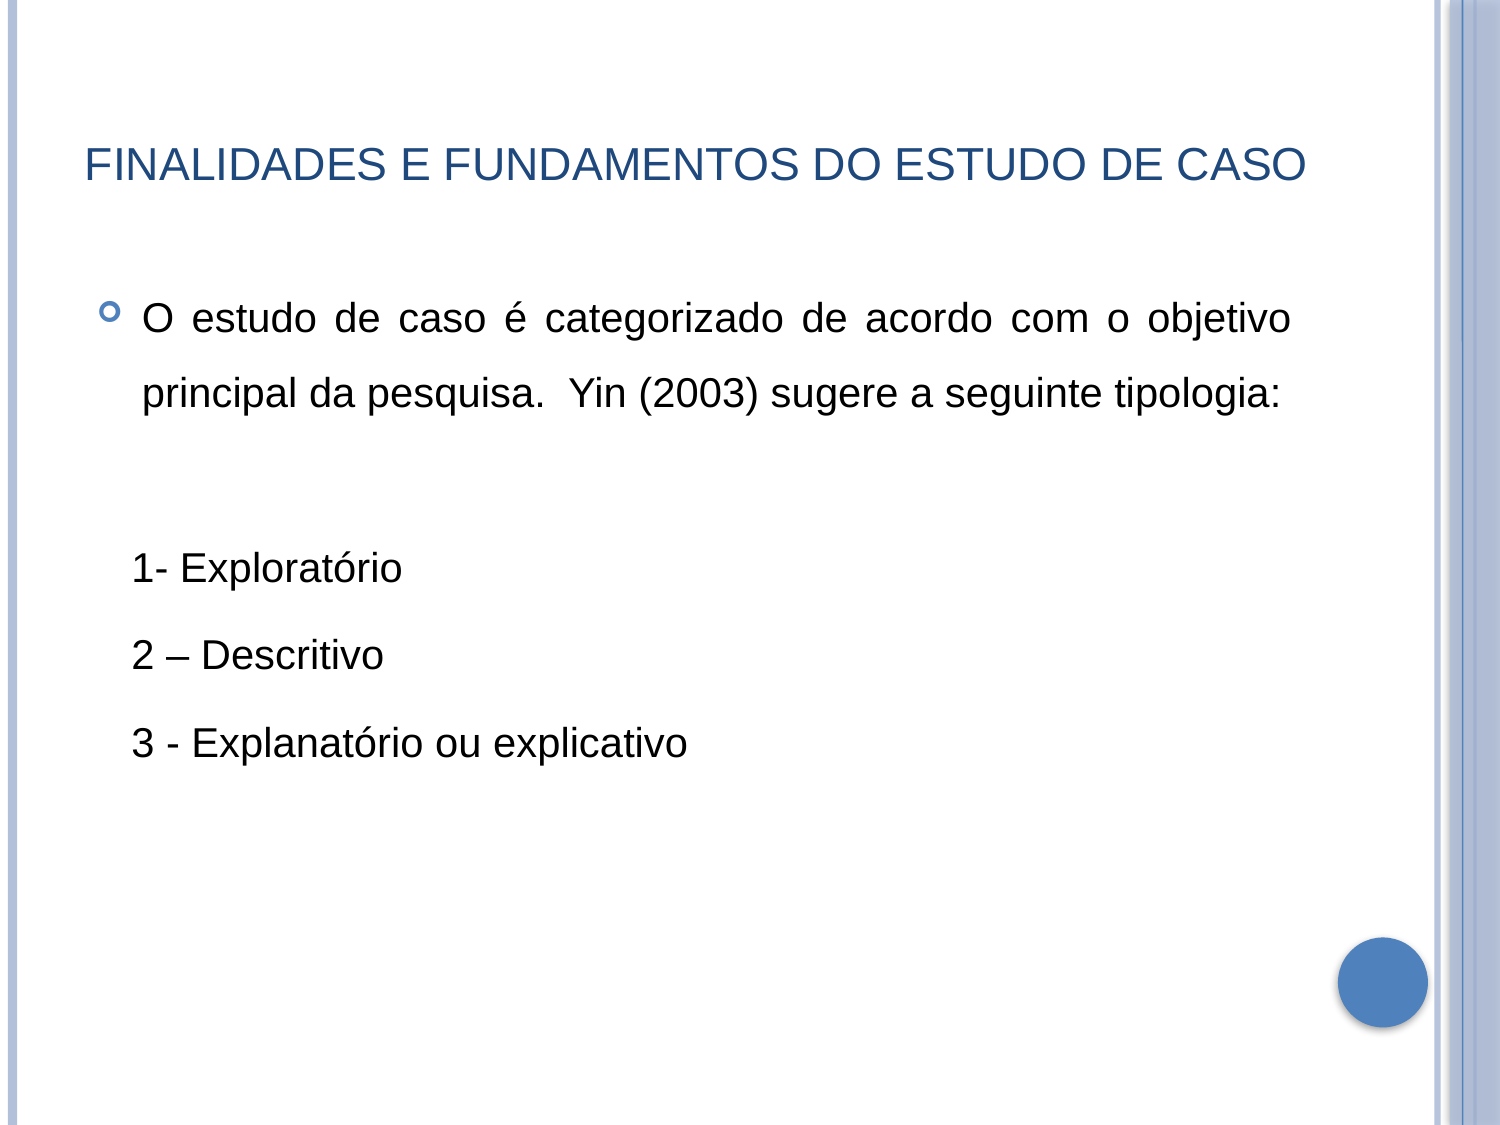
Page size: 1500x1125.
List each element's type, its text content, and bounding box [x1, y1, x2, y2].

list O estudo de caso é categorizado de acordo com o objetivo principal da pesquisa. Yin (2003) sugere a seguinte tipologia: 1- Exploratório 2 – Descritivo 3 - Explanatório ou explicativo [82, 257, 1307, 1058]
title Finalidades E Fundamentos Do Estudo De Caso [70, 82, 1367, 198]
